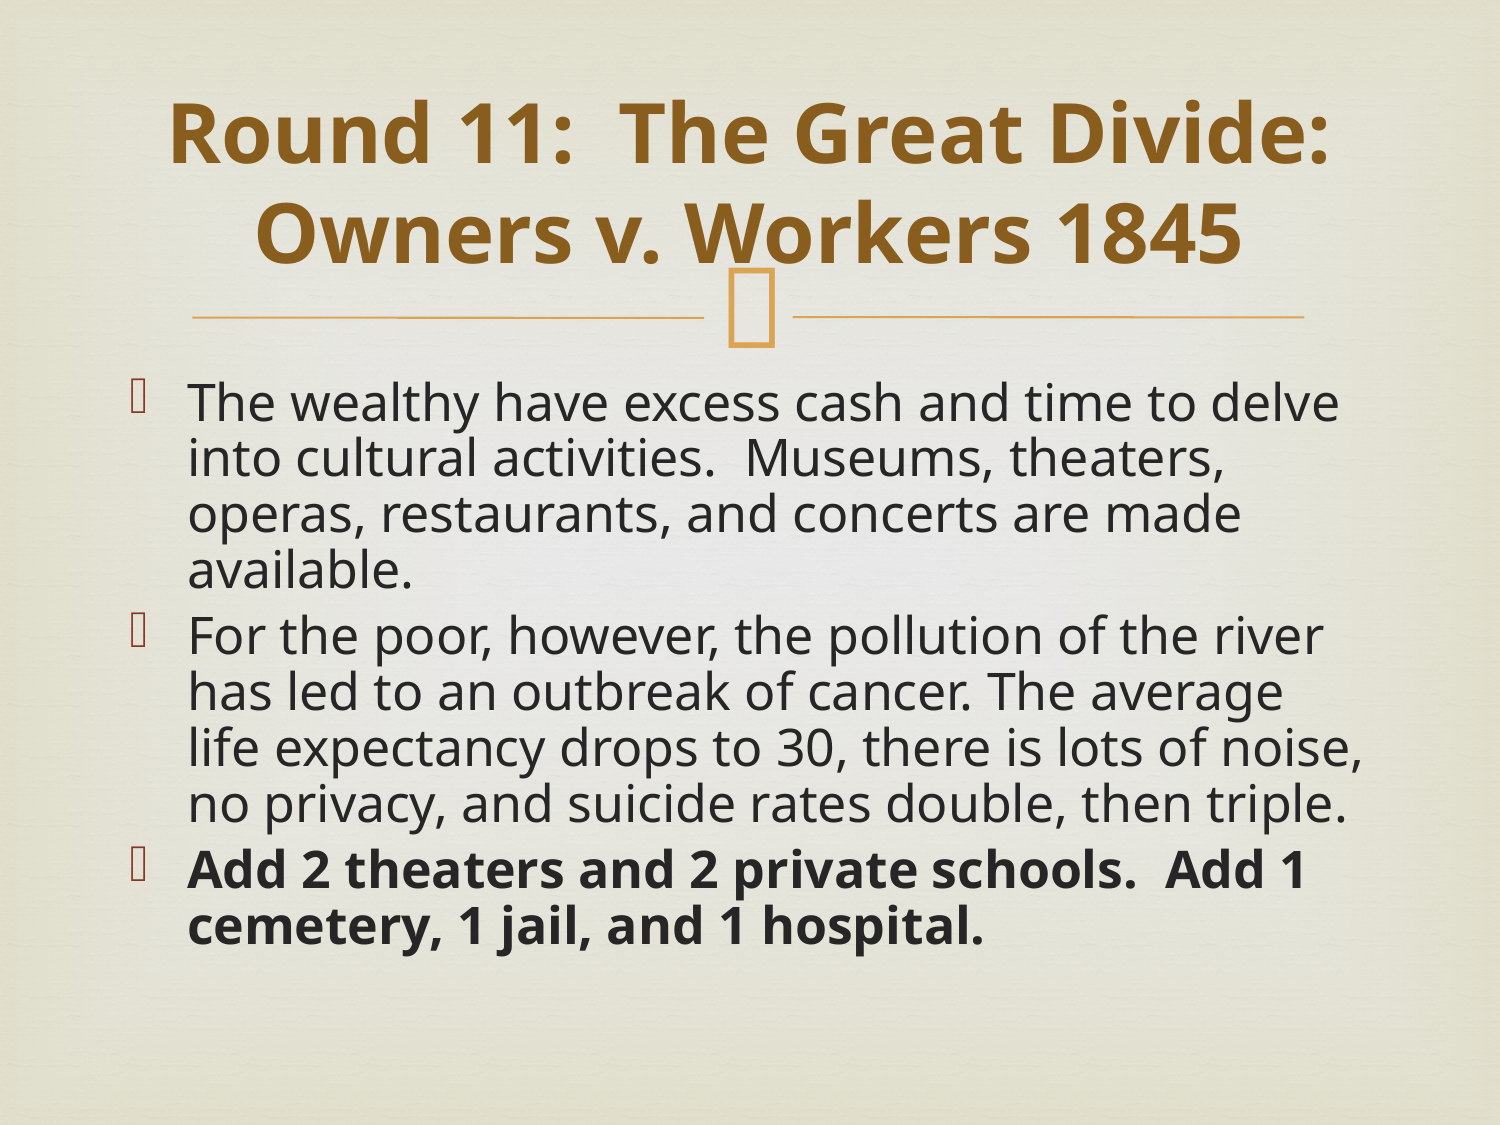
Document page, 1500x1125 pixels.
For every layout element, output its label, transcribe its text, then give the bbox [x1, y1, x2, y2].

list The wealthy have excess cash and time to delve into cultural activities. Museums, theaters, operas, restaurants, and concerts are made available. For the poor, however, the pollution of the river has led to an outbreak of cancer. The average life expectancy drops to 30, there is lots of noise, no privacy, and suicide rates double, then triple. Add 2 theaters and 2 private schools. Add 1 cemetery, 1 jail, and 1 hospital. [114, 368, 1386, 1005]
title Round 11: The Great Divide: Owners v. Workers 1845 [112, 93, 1386, 267]
